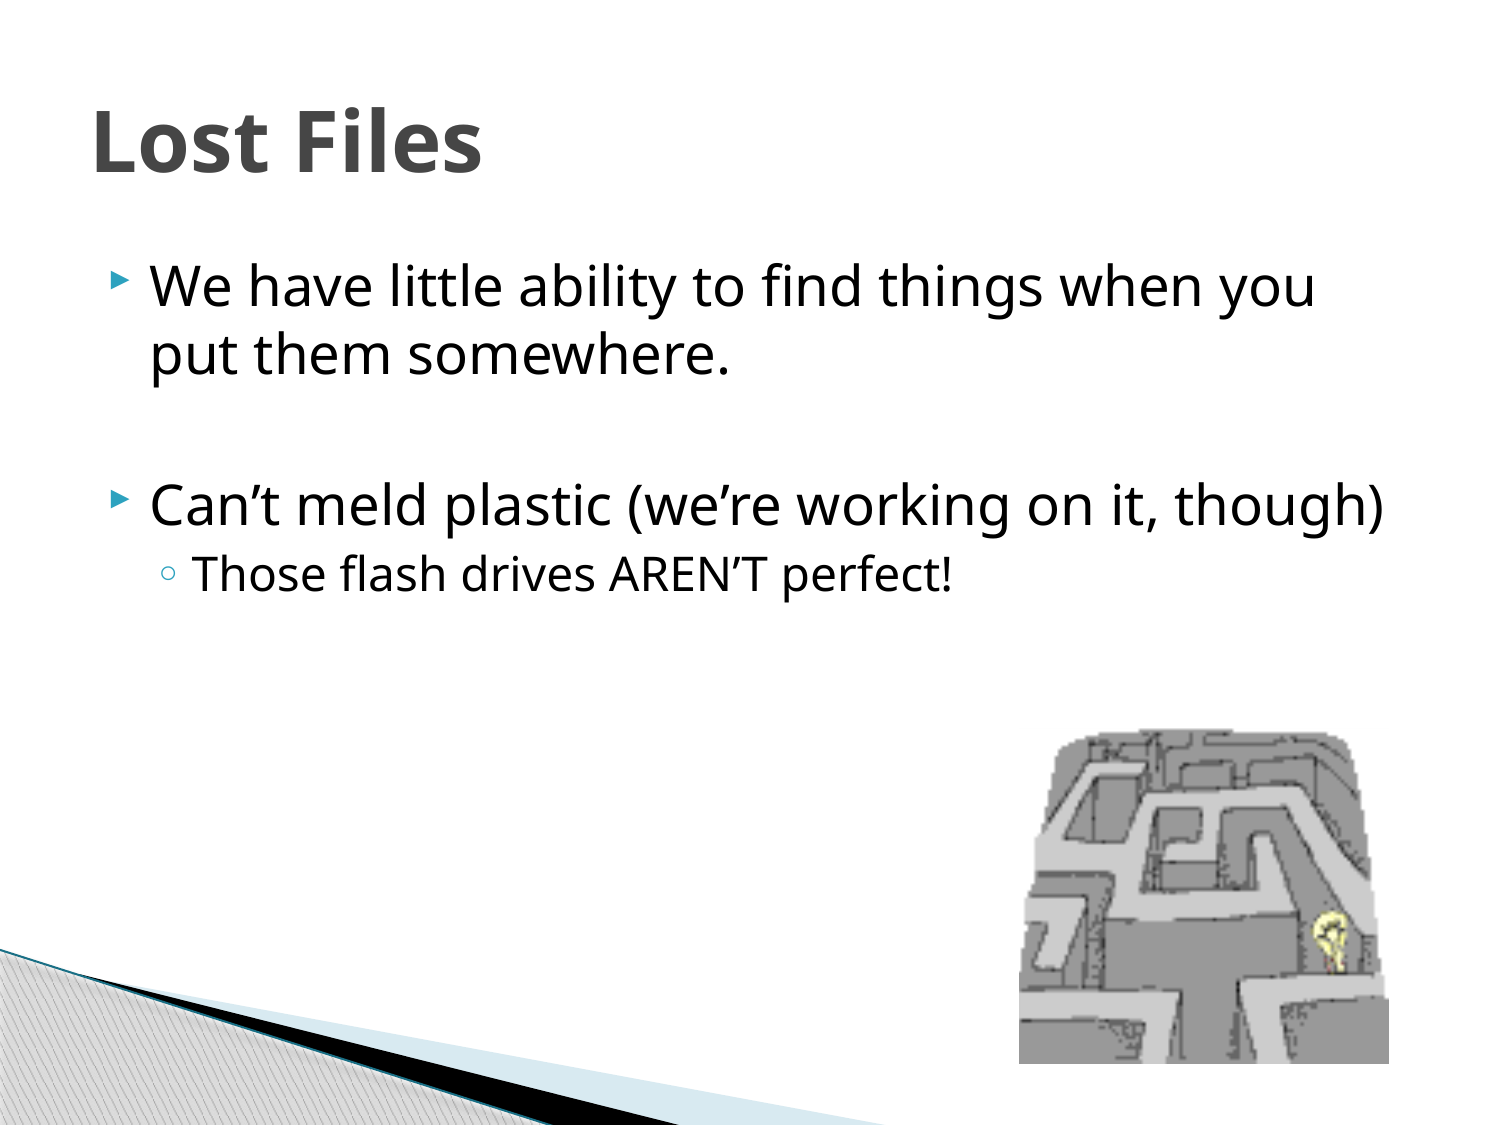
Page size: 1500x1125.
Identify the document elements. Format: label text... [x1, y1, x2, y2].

list We have little ability to find things when you put them somewhere. Can’t meld plastic (we’re working on it, though) Those flash drives AREN’T perfect! [75, 243, 1425, 986]
title Lost Files [75, 45, 1425, 233]
picture [1019, 727, 1390, 1064]
